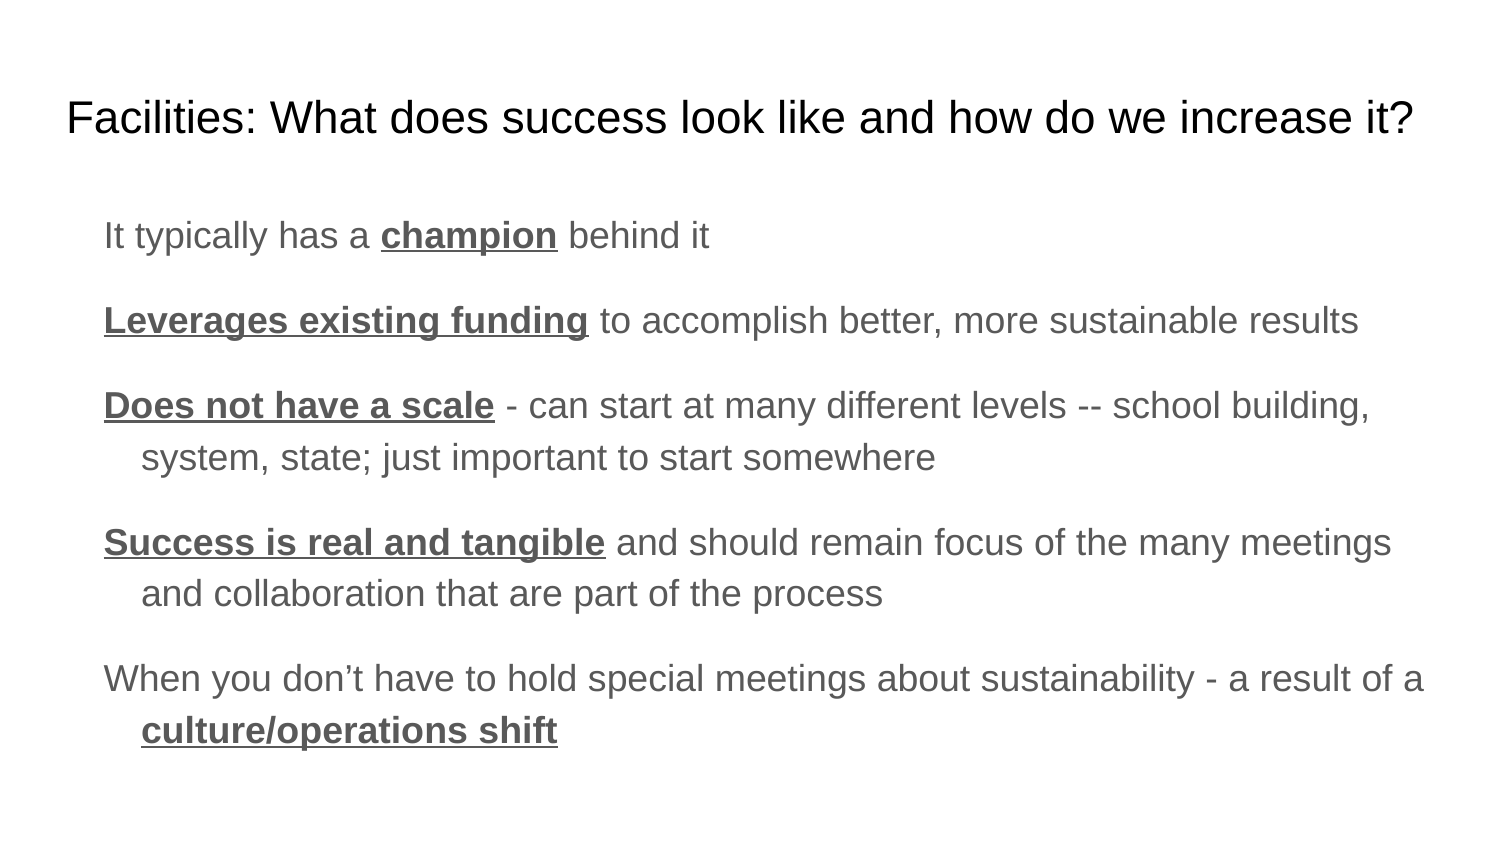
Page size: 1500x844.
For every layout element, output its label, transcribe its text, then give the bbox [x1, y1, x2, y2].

list It typically has a champion behind it Leverages existing funding to accomplish better, more sustainable results Does not have a scale - can start at many different levels -- school building, system, state; just important to start somewhere Success is real and tangible and should remain focus of the many meetings and collaboration that are part of the process When you don’t have to hold special meetings about sustainability - a result of a culture/operations shift [51, 189, 1449, 750]
title Facilities: What does success look like and how do we increase it? [51, 72, 1449, 167]
